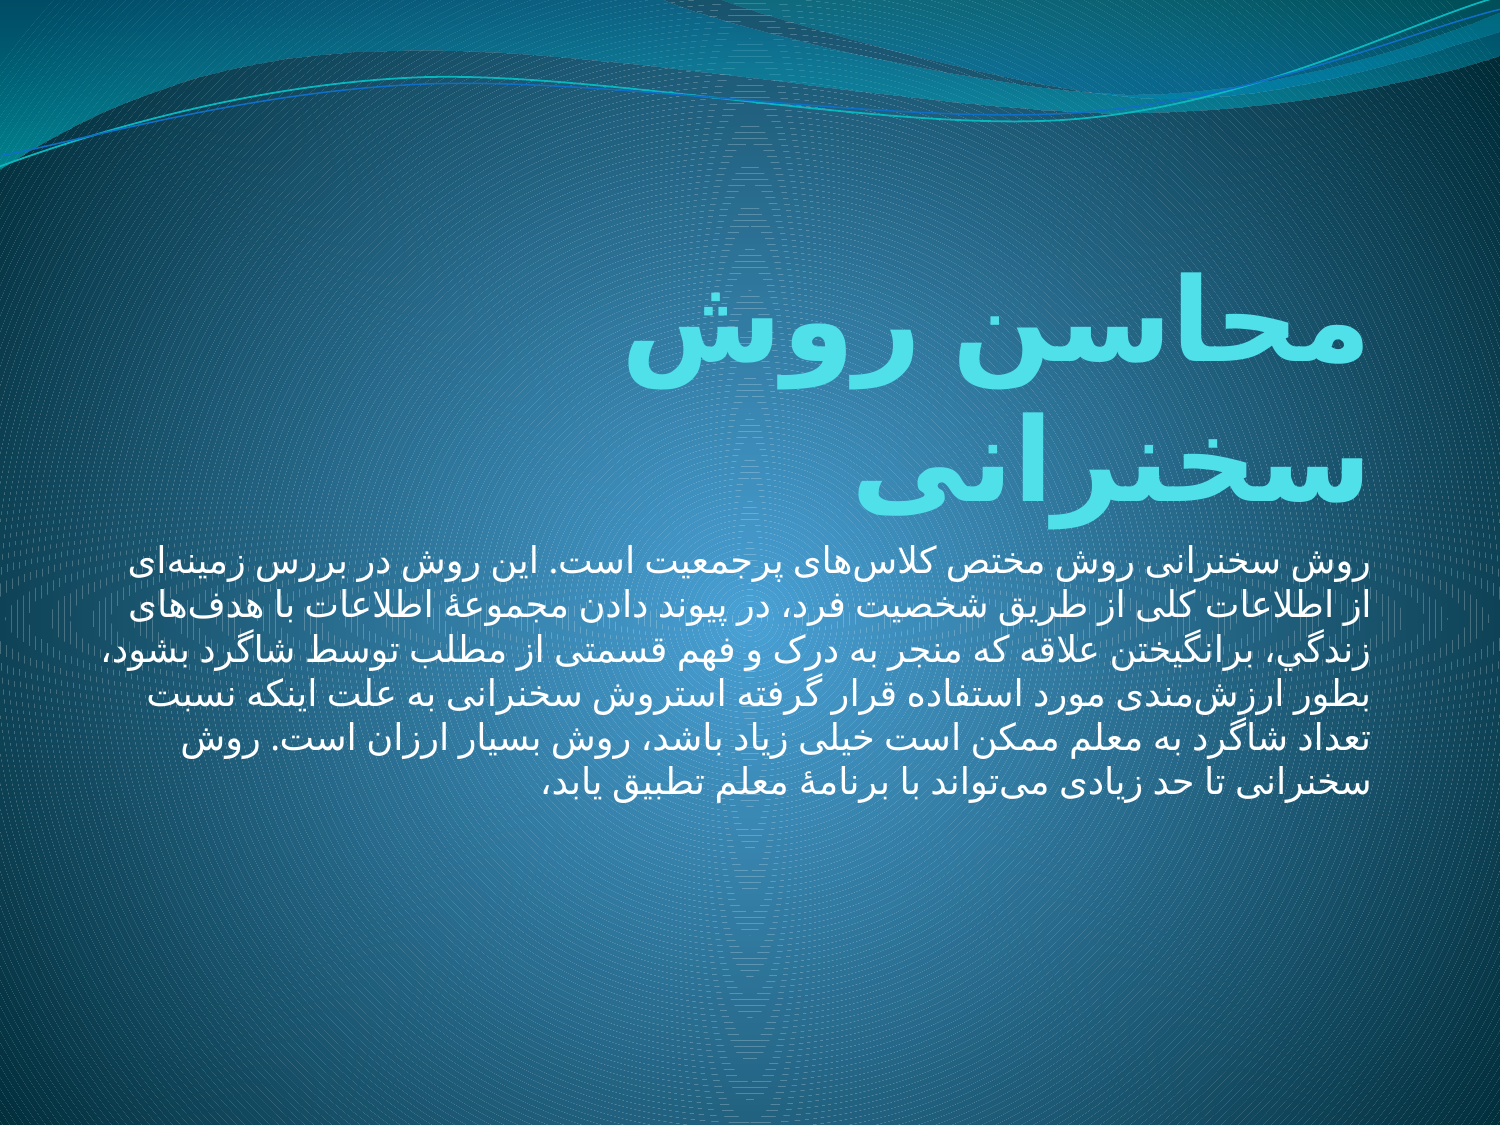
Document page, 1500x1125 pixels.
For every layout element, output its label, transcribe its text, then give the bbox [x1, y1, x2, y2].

title محاسن روش سخنرانی [87, 224, 1376, 525]
subtitle روش سخنرانى روش مختص کلاس‌هاى پرجمعيت است. اين روش در بررس زمينه‌اى از اطلاعات کلى از طريق شخصيت فرد، در پيوند دادن مجموعهٔ اطلاعات با هدف‌هاى زندگي، برانگيختن علاقه که منجر به درک و فهم قسمتى از مطلب توسط شاگرد بشود، بطور ارز‌ش‌مندى مورد استفاده قرار گرفته استروش سخنرانى به علت اينکه نسبت تعداد شاگرد به معلم ممکن است خيلى زياد باشد، روش بسيار ارزان است. روش سخنرانى تا حد زيادى مى‌تواند با برنامهٔ معلم تطبيق يابد، [87, 529, 1376, 818]
